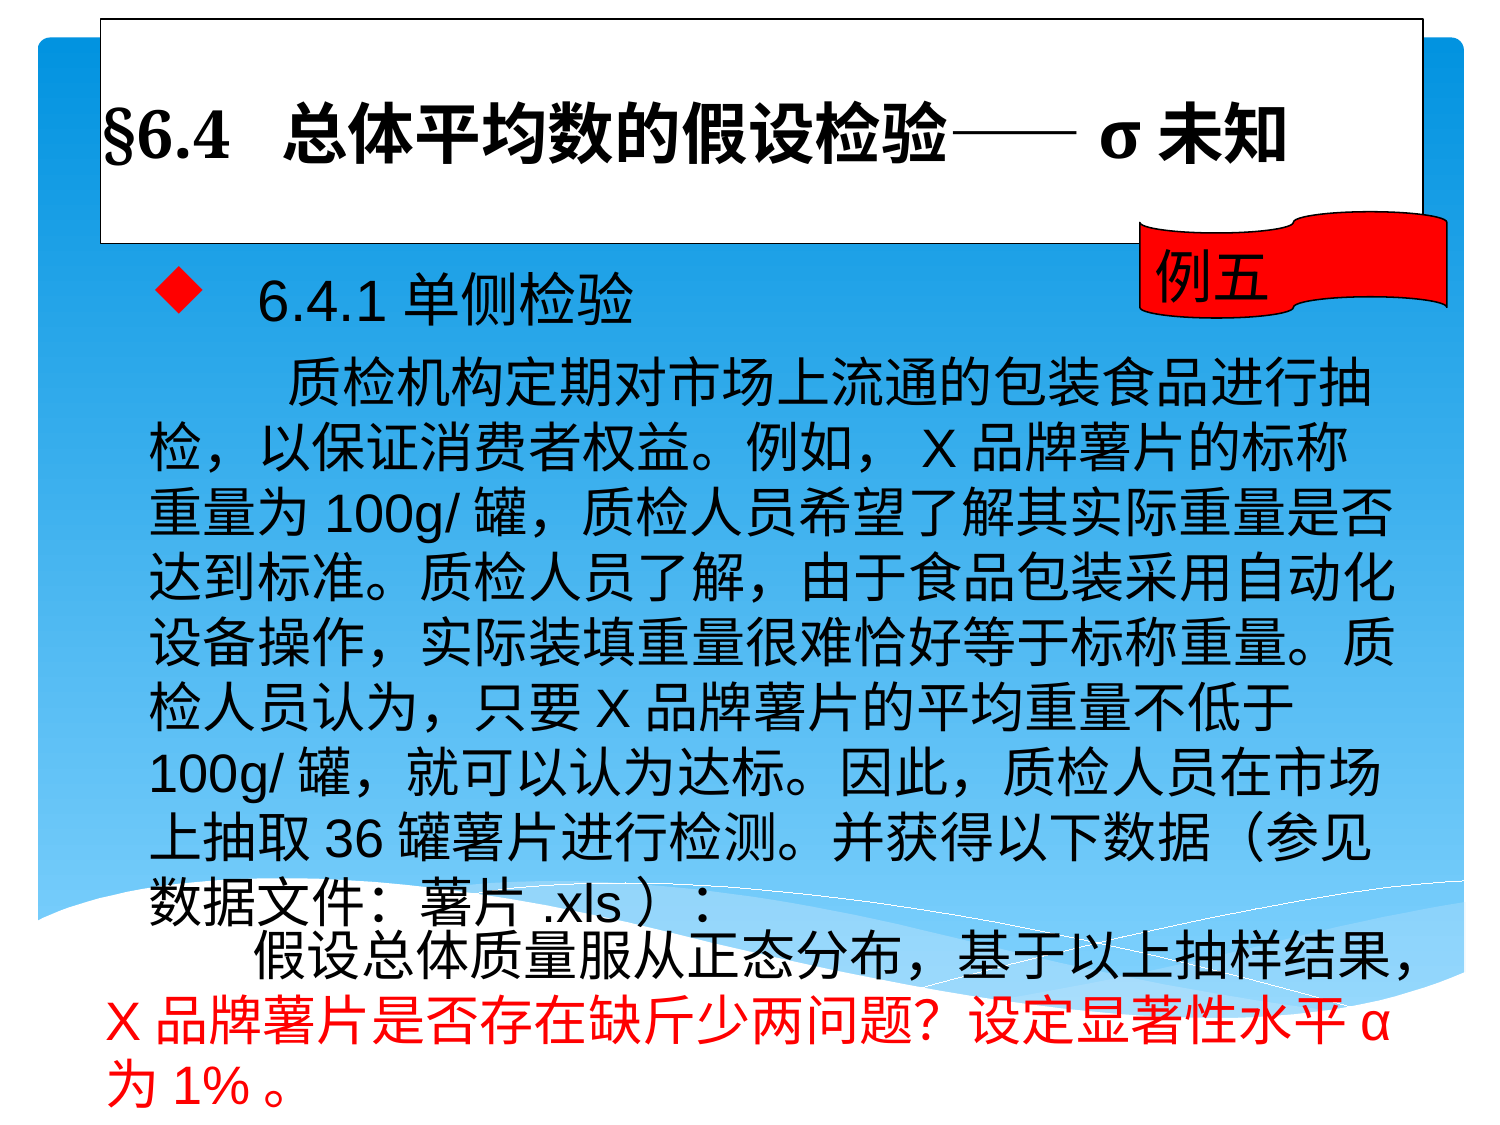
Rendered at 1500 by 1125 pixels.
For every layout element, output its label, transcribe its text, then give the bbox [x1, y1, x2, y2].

text_box 例五 [1139, 211, 1447, 319]
text_box 质检机构定期对市场上流通的包装食品进行抽检，以保证消费者权益。例如，X品牌薯片的标称重量为100g/罐，质检人员希望了解其实际重量是否达到标准。质检人员了解，由于食品包装采用自动化设备操作，实际装填重量很难恰好等于标称重量。质检人员认为，只要X品牌薯片的平均重量不低于100g/罐，就可以认为达标。因此，质检人员在市场上抽取36罐薯片进行检测。并获得以下数据（参见数据文件：薯片.xls）： [88, 341, 1412, 991]
title §6.4 总体平均数的假设检验——σ未知 [100, 19, 1424, 244]
text_box 假设总体质量服从正态分布，基于以上抽样结果，X品牌薯片是否存在缺斤少两问题？设定显著性水平α为1%。 [90, 913, 1473, 1123]
text_box 6.4.1单侧检验 [135, 255, 1471, 341]
